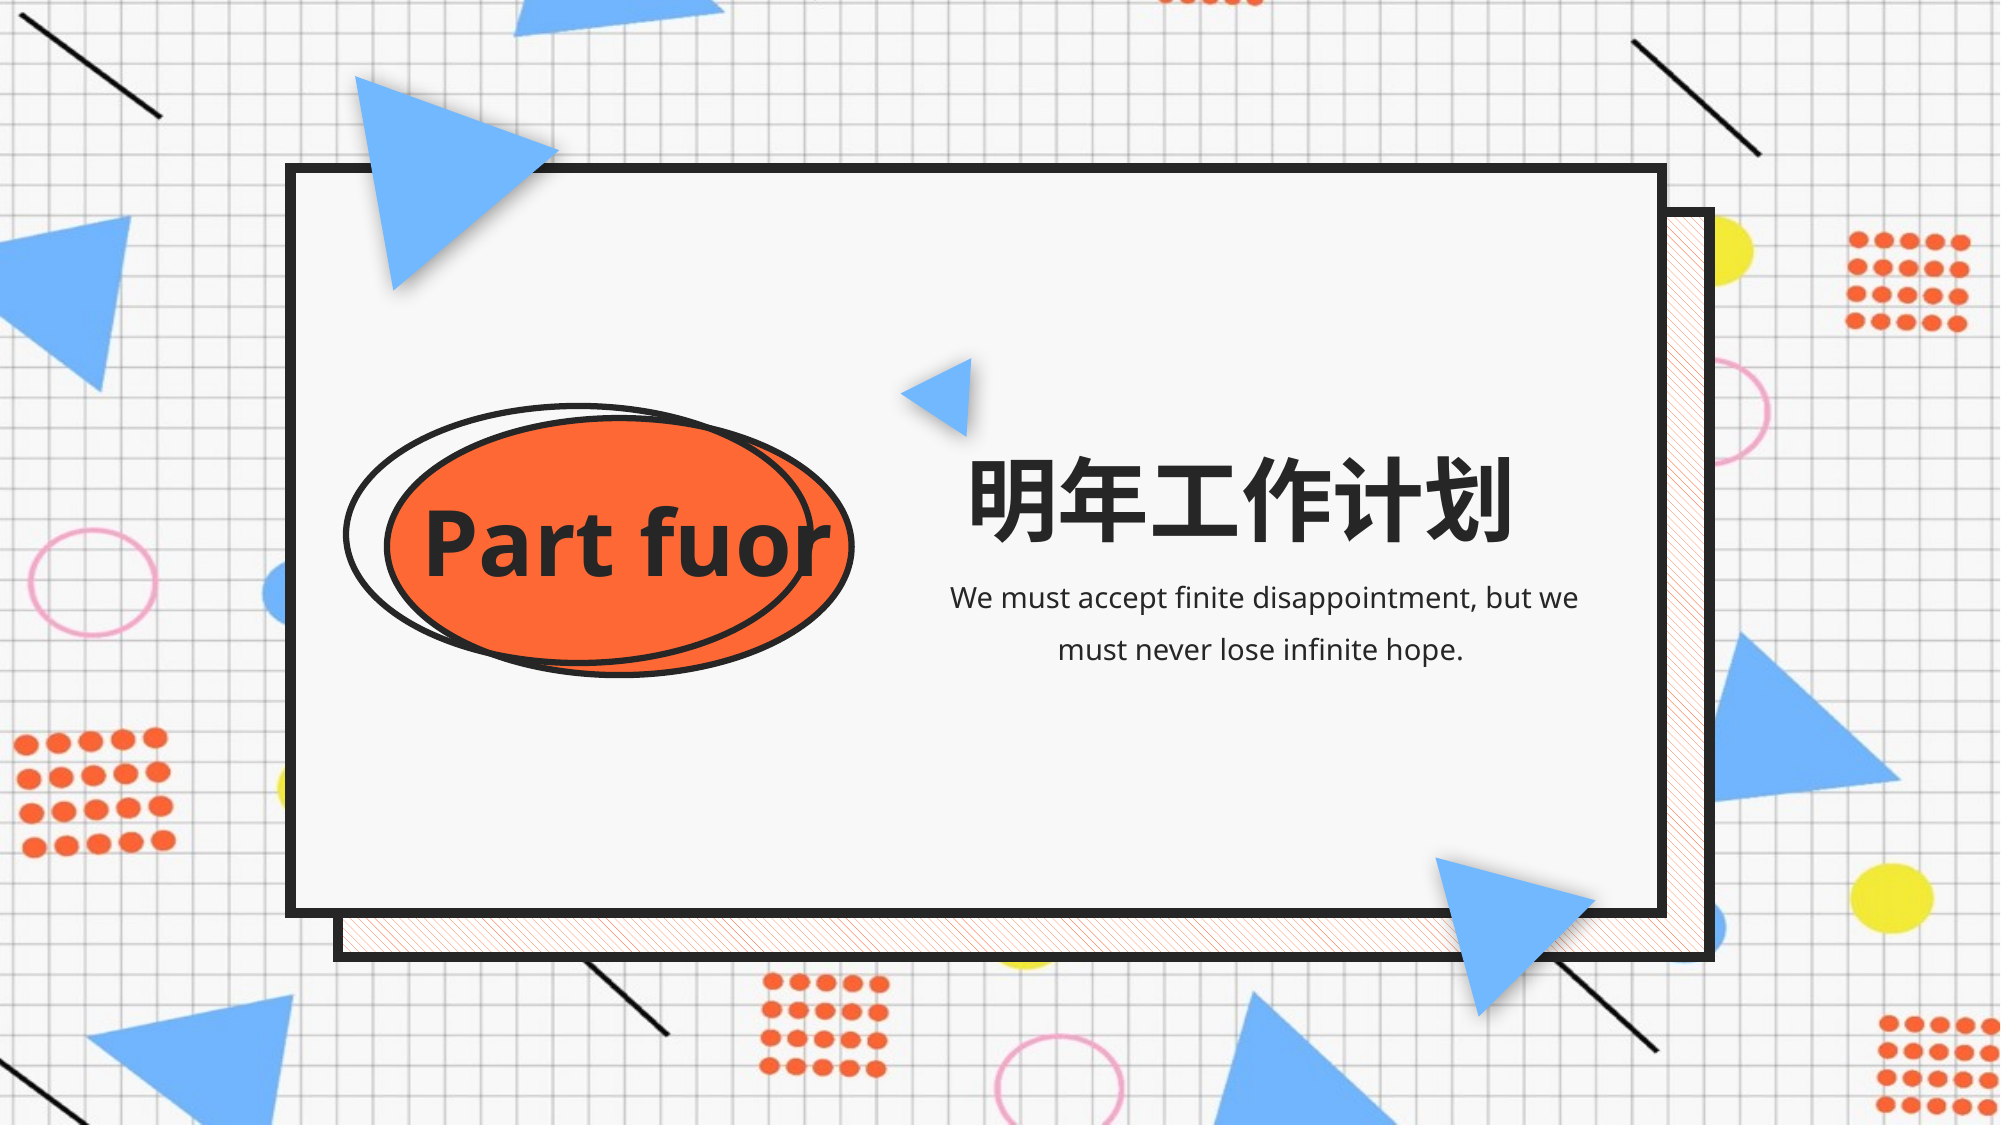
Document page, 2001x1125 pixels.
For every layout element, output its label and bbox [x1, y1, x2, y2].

picture [0, 0, 2001, 1125]
text_box [353, 74, 562, 167]
text_box [345, 405, 852, 676]
text_box [290, 167, 1710, 958]
text_box [1461, 958, 1540, 1019]
